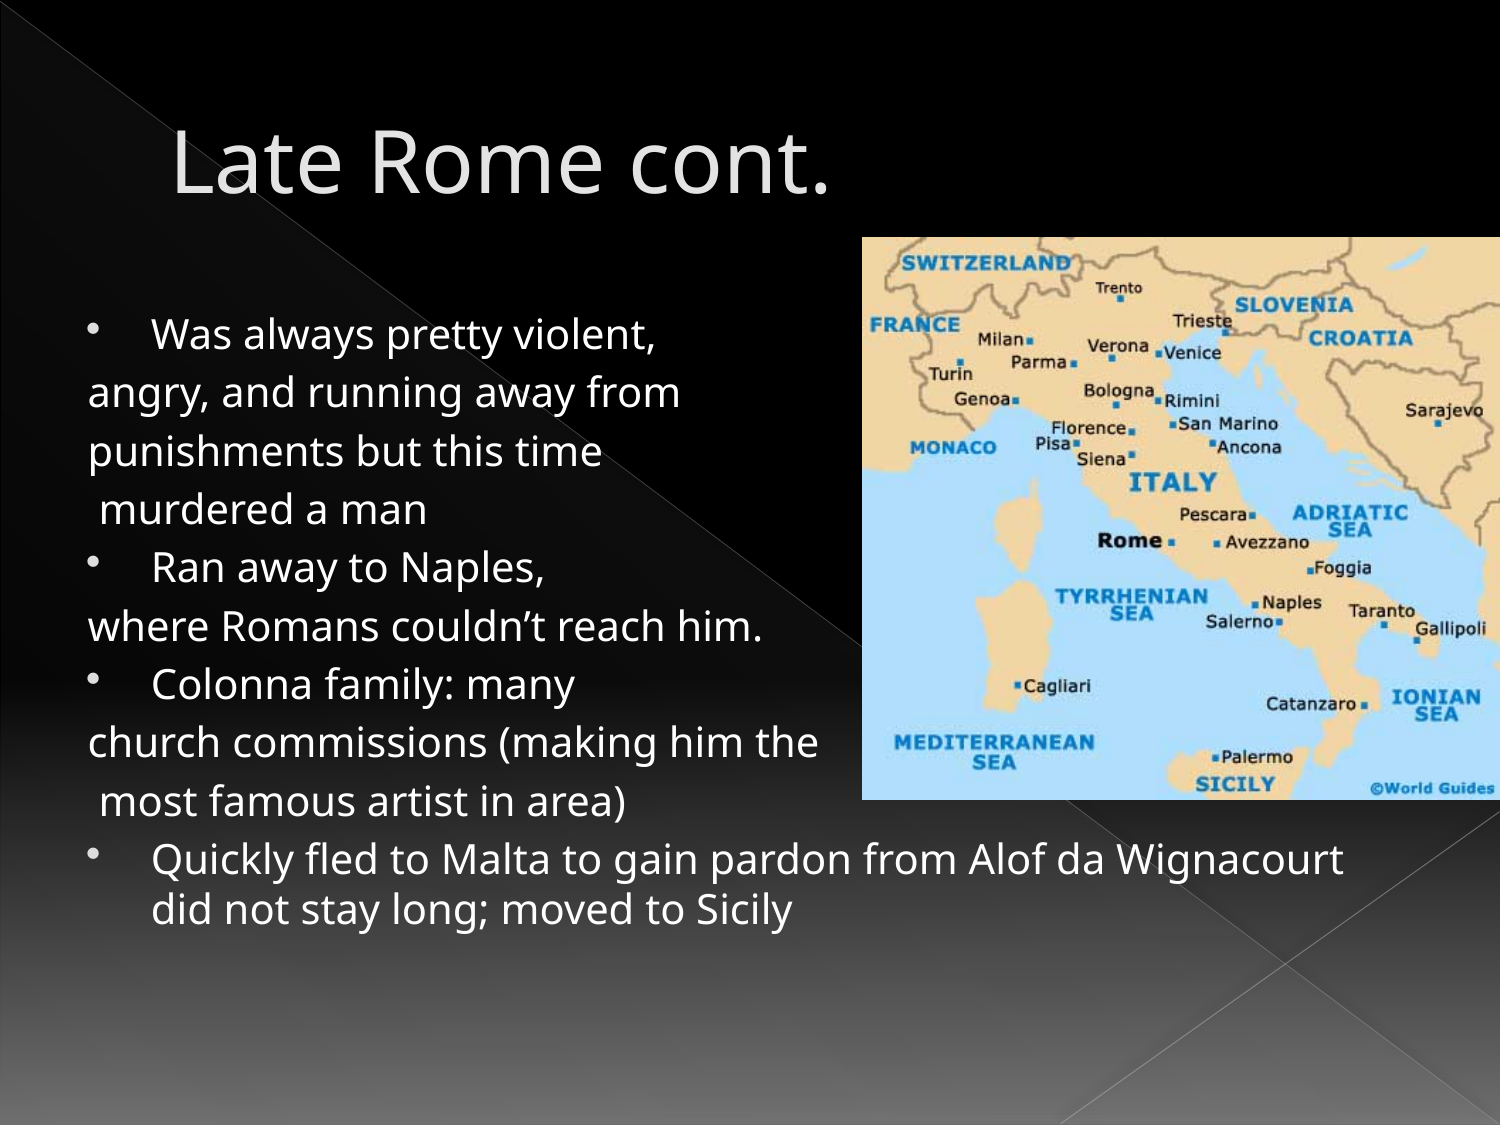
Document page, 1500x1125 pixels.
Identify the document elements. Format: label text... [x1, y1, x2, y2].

title Late Rome cont. [75, 43, 1425, 274]
list Was always pretty violent, angry, and running away from punishments but this time murdered a man Ran away to Naples, where Romans couldn’t reach him. Colonna family: many church commissions (making him the most famous artist in area) Quickly fled to Malta to gain pardon from Alof da Wignacourt did not stay long; moved to Sicily [62, 299, 1413, 1050]
picture [862, 237, 1500, 801]
